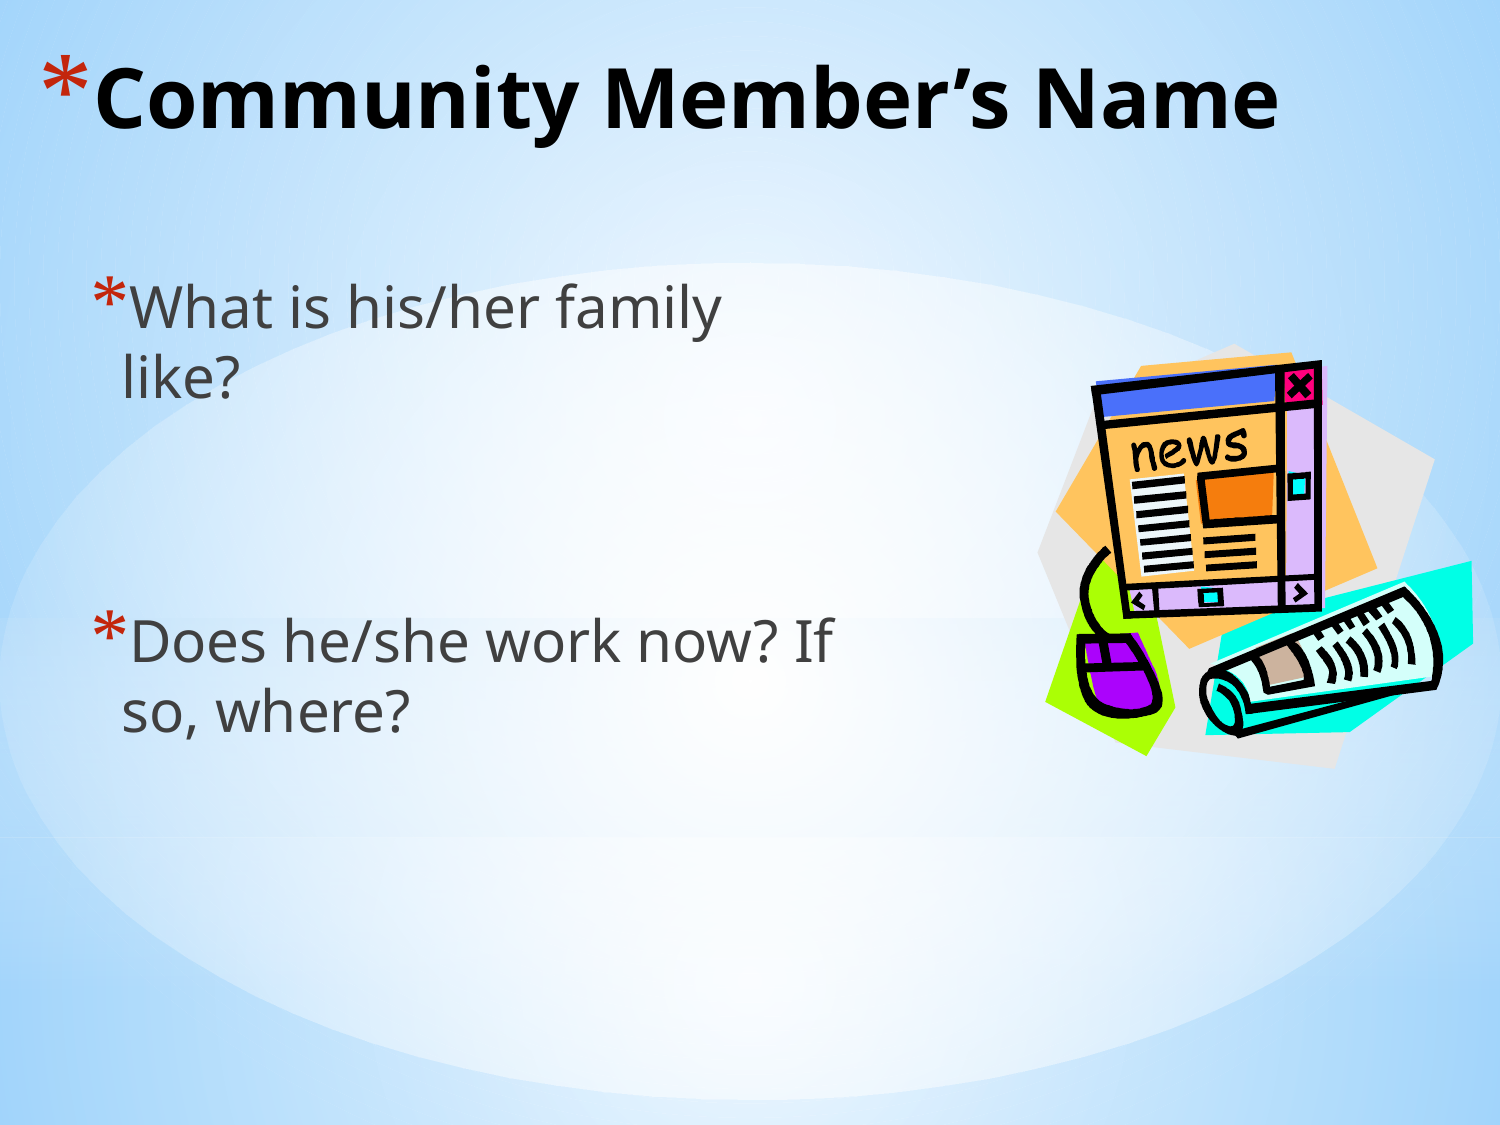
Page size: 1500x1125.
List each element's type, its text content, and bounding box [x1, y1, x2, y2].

picture [1037, 337, 1480, 776]
list What is his/her family like? Does he/she work now? If so, where? [68, 262, 860, 1038]
title Community Member’s Name [24, 37, 1425, 225]
